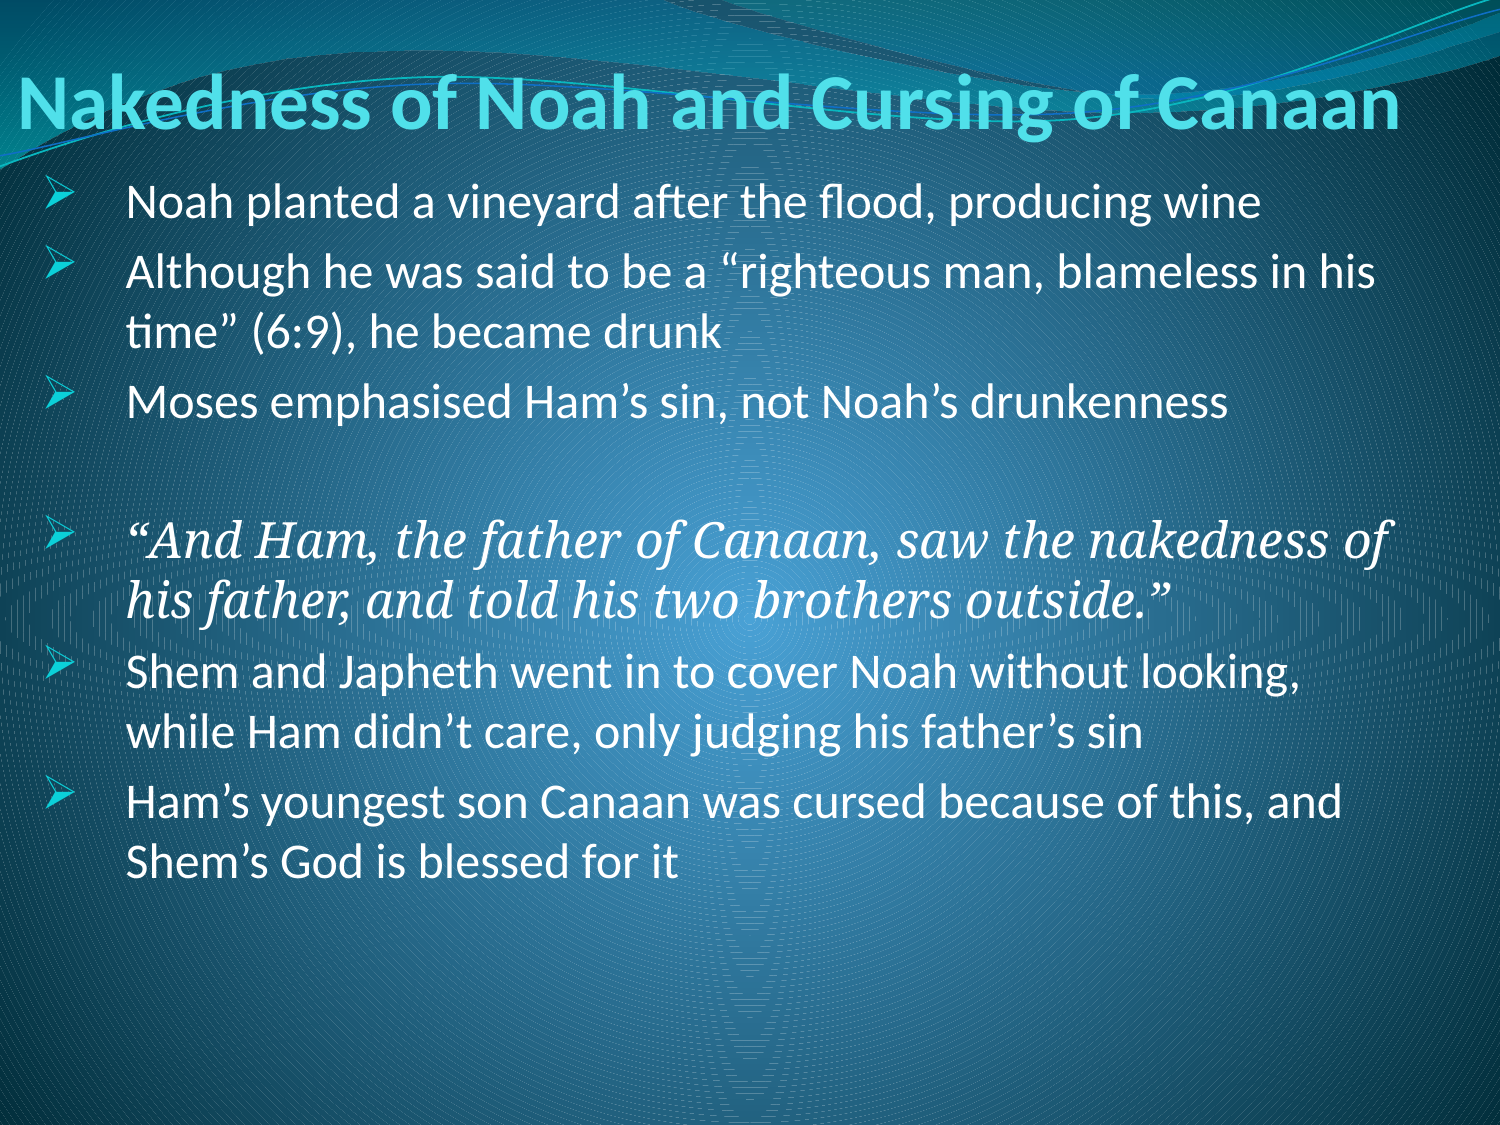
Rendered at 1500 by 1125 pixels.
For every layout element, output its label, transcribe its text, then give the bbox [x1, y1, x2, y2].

title Nakedness of Noah and Cursing of Canaan ­ [17, 3, 1483, 145]
subtitle Noah planted a vineyard after the flood, producing wine Although he was said to be a “righteous man, blameless in his time” (6:9), he became drunk Moses emphasised Ham’s sin, not Noah’s drunkenness “And Ham, the father of Canaan, saw the nakedness of his father, and told his two brothers outside.” Shem and Japheth went in to cover Noah without looking, while Ham didn’t care, only judging his father’s sin Ham’s youngest son Canaan was cursed because of this, and Shem’s God is blessed for it [41, 160, 1412, 1071]
